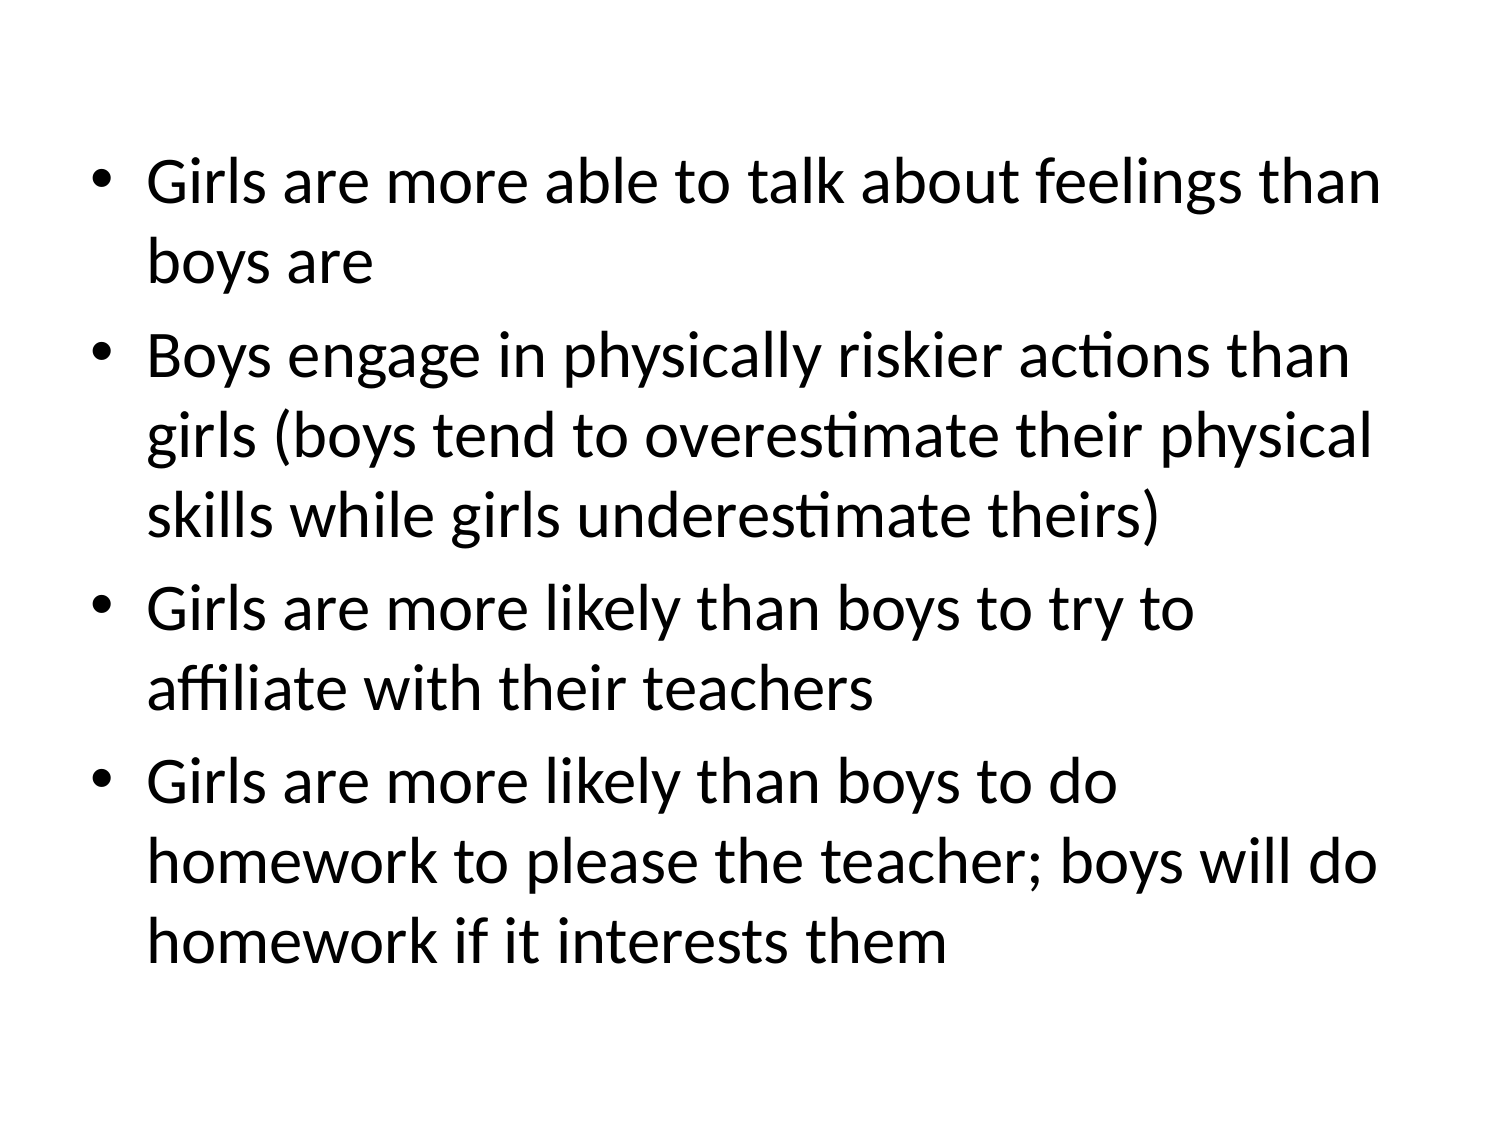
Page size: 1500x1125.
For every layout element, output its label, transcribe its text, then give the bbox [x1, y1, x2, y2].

list Girls are more able to talk about feelings than boys are Boys engage in physically riskier actions than girls (boys tend to overestimate their physical skills while girls underestimate theirs) Girls are more likely than boys to try to affiliate with their teachers Girls are more likely than boys to do homework to please the teacher; boys will do homework if it interests them [75, 129, 1425, 1005]
